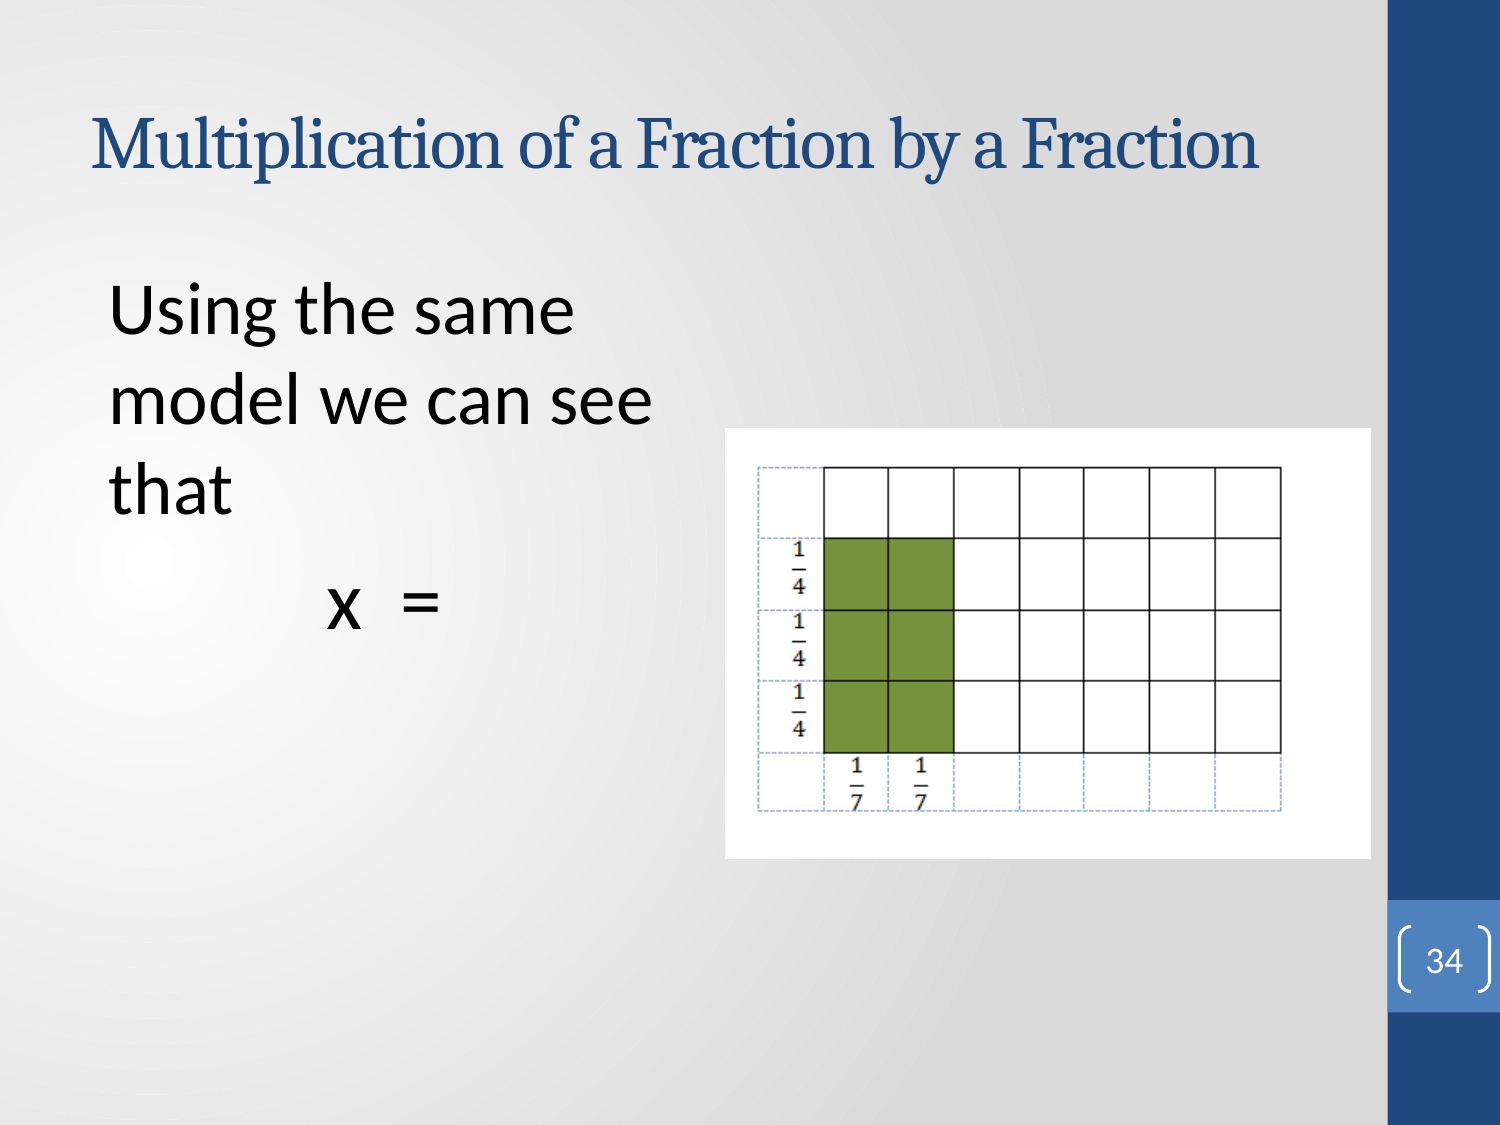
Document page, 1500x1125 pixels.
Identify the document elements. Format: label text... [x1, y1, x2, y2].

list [724, 428, 1371, 859]
slide_number 34 [1397, 924, 1492, 994]
title Multiplication of a Fraction by a Fraction [75, 45, 1325, 233]
